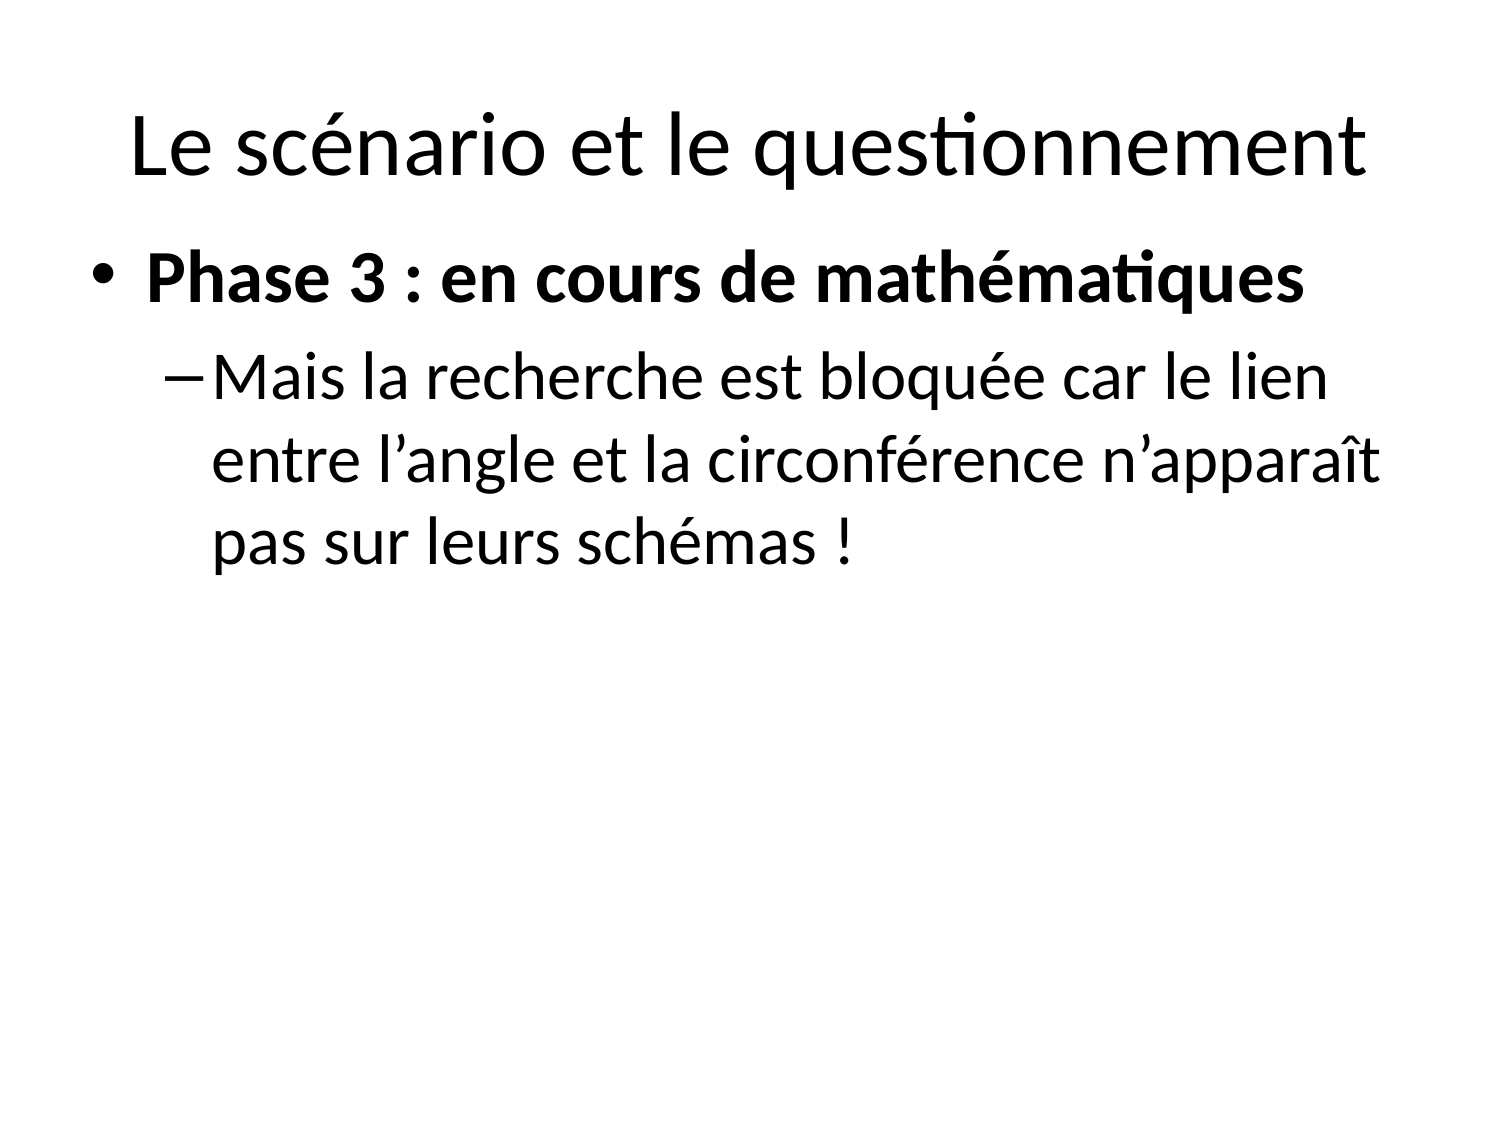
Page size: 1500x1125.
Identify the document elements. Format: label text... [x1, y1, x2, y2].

list Phase 3 : en cours de mathématiques Mais la recherche est bloquée car le lien entre l’angle et la circonférence n’apparaît pas sur leurs schémas ! [75, 219, 1425, 929]
title Le scénario et le questionnement [75, 45, 1425, 219]
